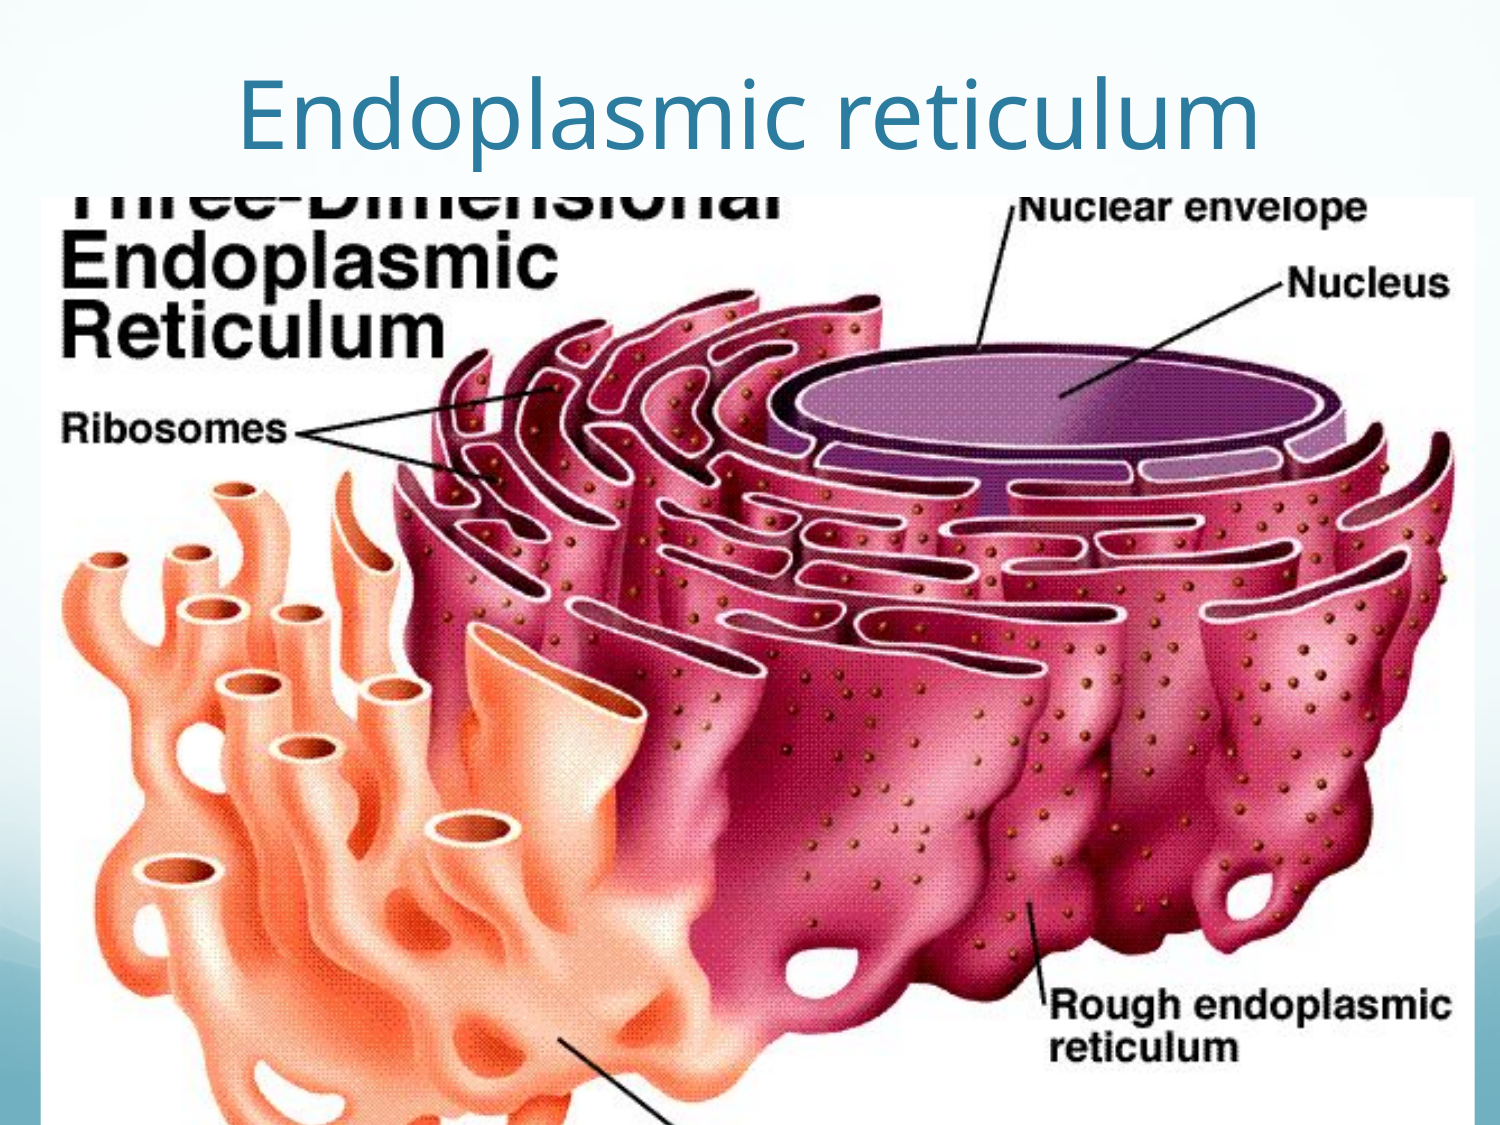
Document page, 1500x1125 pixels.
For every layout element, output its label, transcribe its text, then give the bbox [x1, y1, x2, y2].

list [40, 197, 1476, 1125]
title Endoplasmic reticulum [90, 17, 1410, 176]
